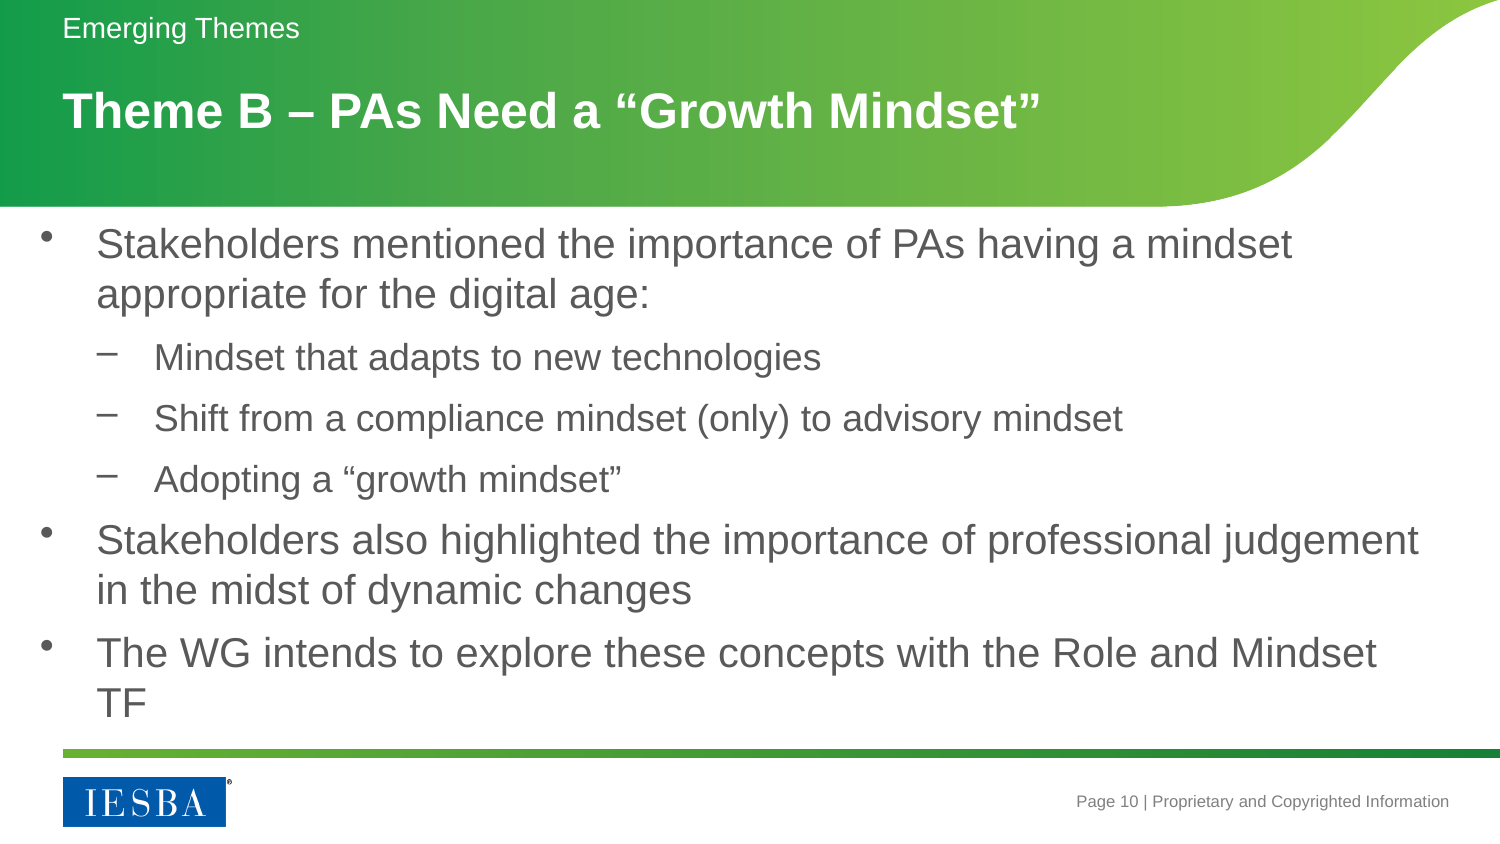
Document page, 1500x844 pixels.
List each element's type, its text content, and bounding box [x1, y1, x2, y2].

subtitle Emerging Themes [62, 9, 500, 38]
picture [0, 0, 1500, 207]
list Stakeholders mentioned the importance of PAs having a mindset appropriate for the digital age: Mindset that adapts to new technologies Shift from a compliance mindset (only) to advisory mindset Adopting a “growth mindset” Stakeholders also highlighted the importance of professional judgement in the midst of dynamic changes The WG intends to explore these concepts with the Role and Mindset TF [24, 209, 1438, 735]
picture [63, 777, 232, 827]
title Theme B – PAs Need a “Growth Mindset” [62, 75, 1300, 142]
